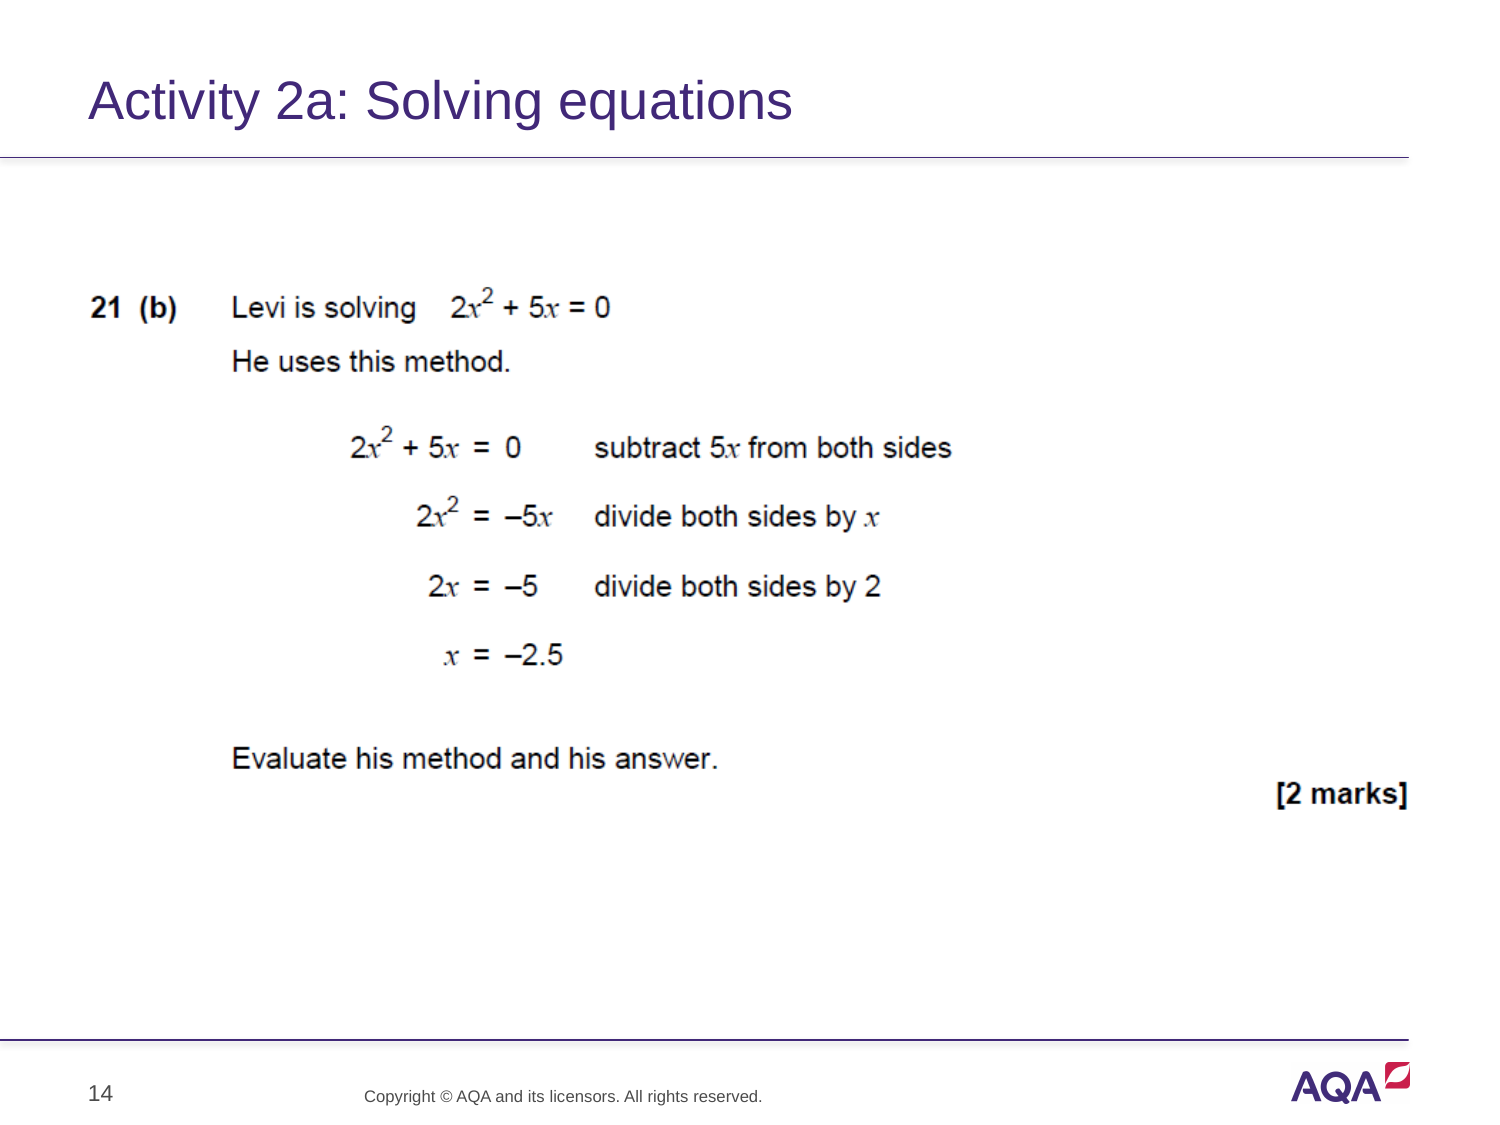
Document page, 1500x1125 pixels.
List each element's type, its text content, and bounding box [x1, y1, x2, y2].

slide_number 14 [72, 1062, 188, 1123]
title Activity 2a: Solving equations [88, 72, 1409, 144]
picture [73, 247, 1421, 896]
picture [1291, 1062, 1410, 1104]
footer Copyright © AQA and its licensors. All rights reserved. [249, 1084, 764, 1124]
